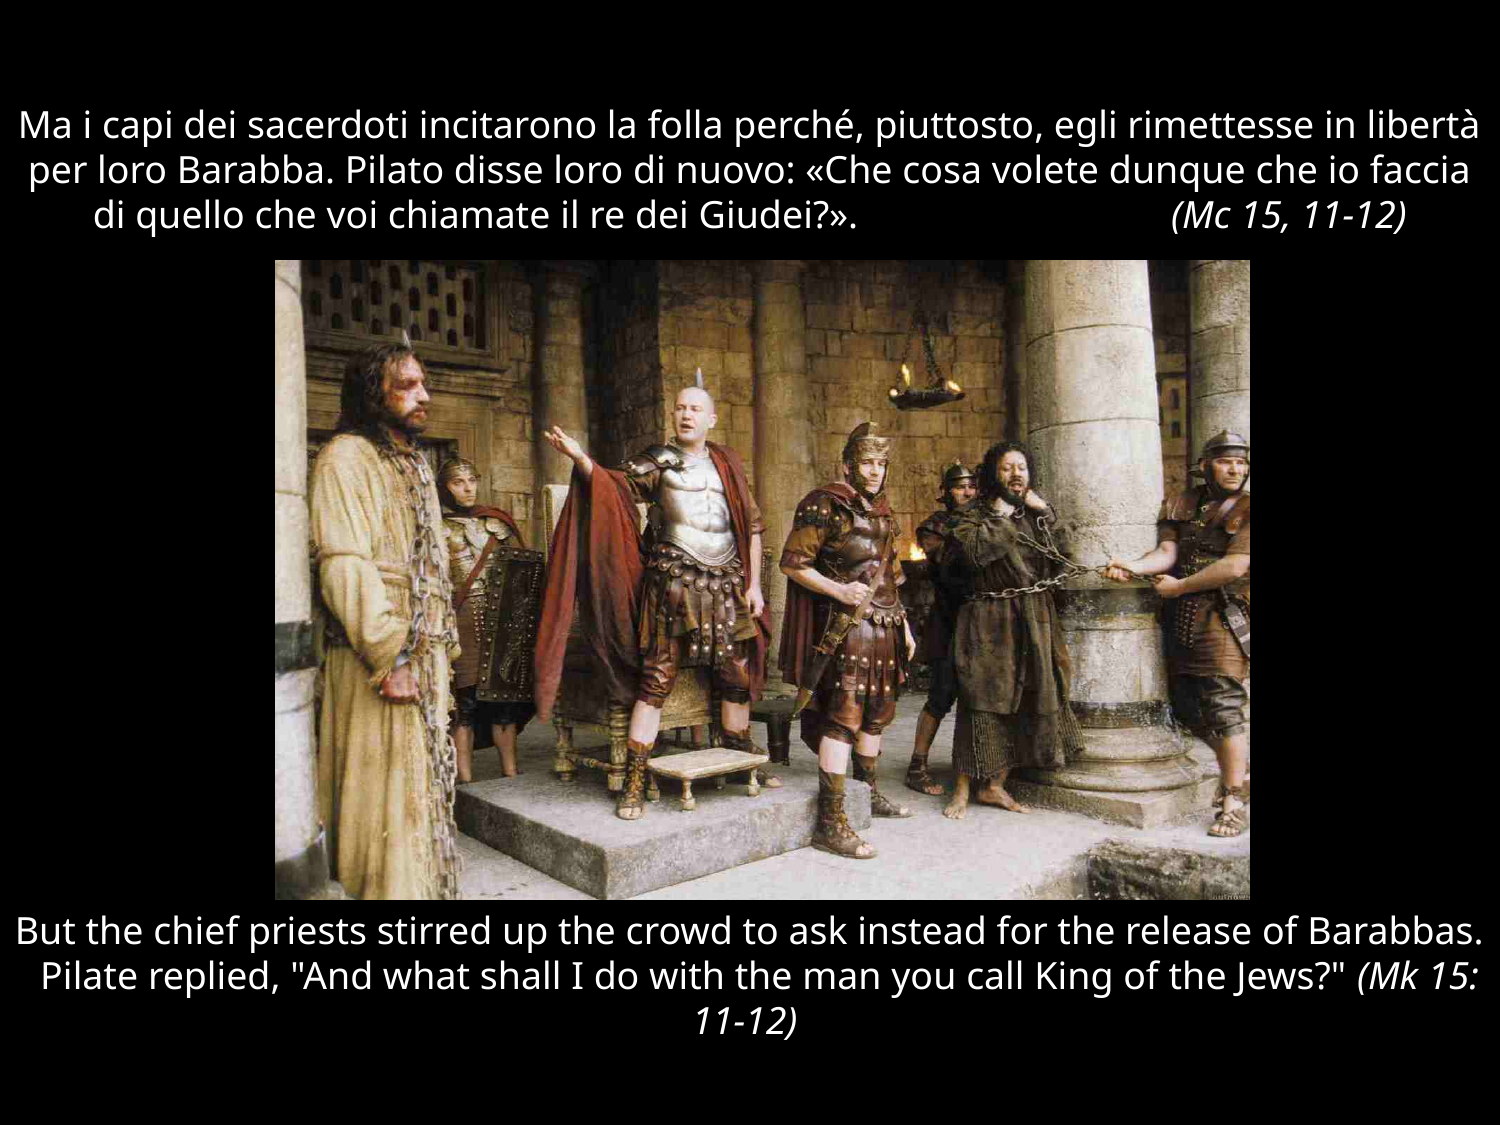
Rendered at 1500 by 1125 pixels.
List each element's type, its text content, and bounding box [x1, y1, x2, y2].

text_box But the chief priests stirred up the crowd to ask instead for the release of Barabbas. Pilate replied, "And what shall I do with the man you call King of the Jews?" (Mk 15: 11-12) [0, 899, 1500, 1050]
picture [274, 260, 1250, 900]
title Ma i capi dei sacerdoti incitarono la folla perché, piuttosto, egli rimettesse in libertà per loro Barabba. Pilato disse loro di nuovo: «Che cosa volete dunque che io faccia di quello che voi chiamate il re dei Giudei?». (Mc 15, 11-12) [0, 75, 1500, 263]
